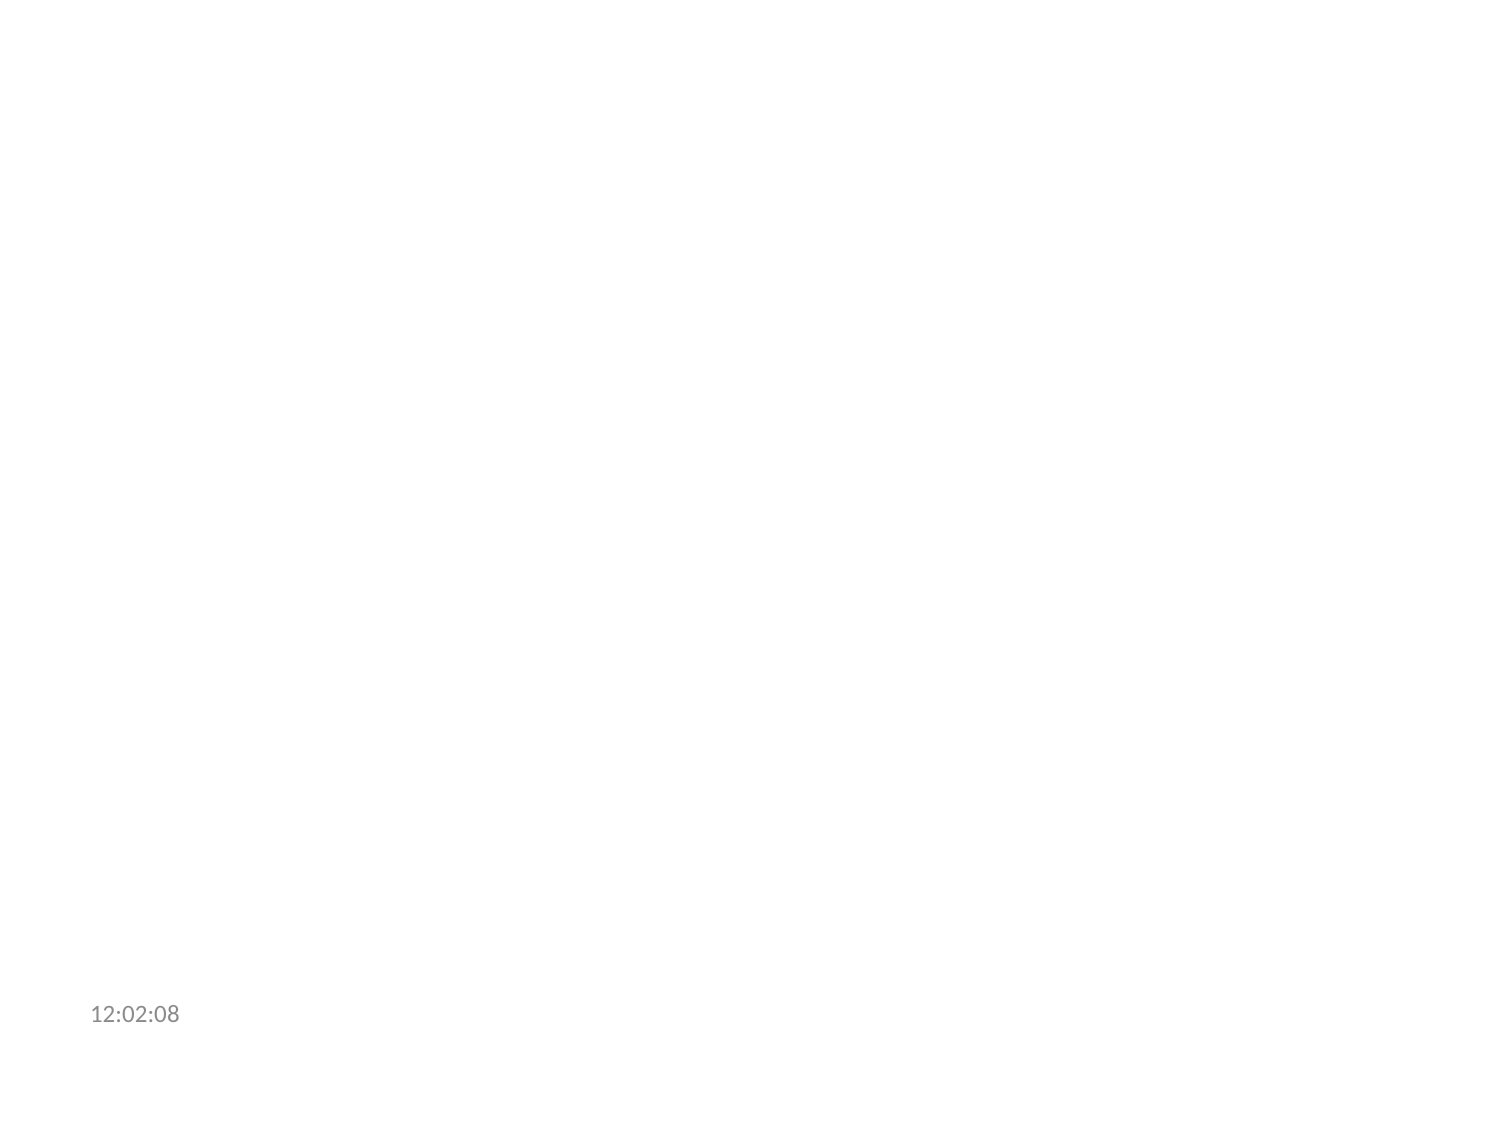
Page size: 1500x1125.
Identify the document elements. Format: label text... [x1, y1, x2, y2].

text_box 15:35:09 [75, 982, 425, 1043]
